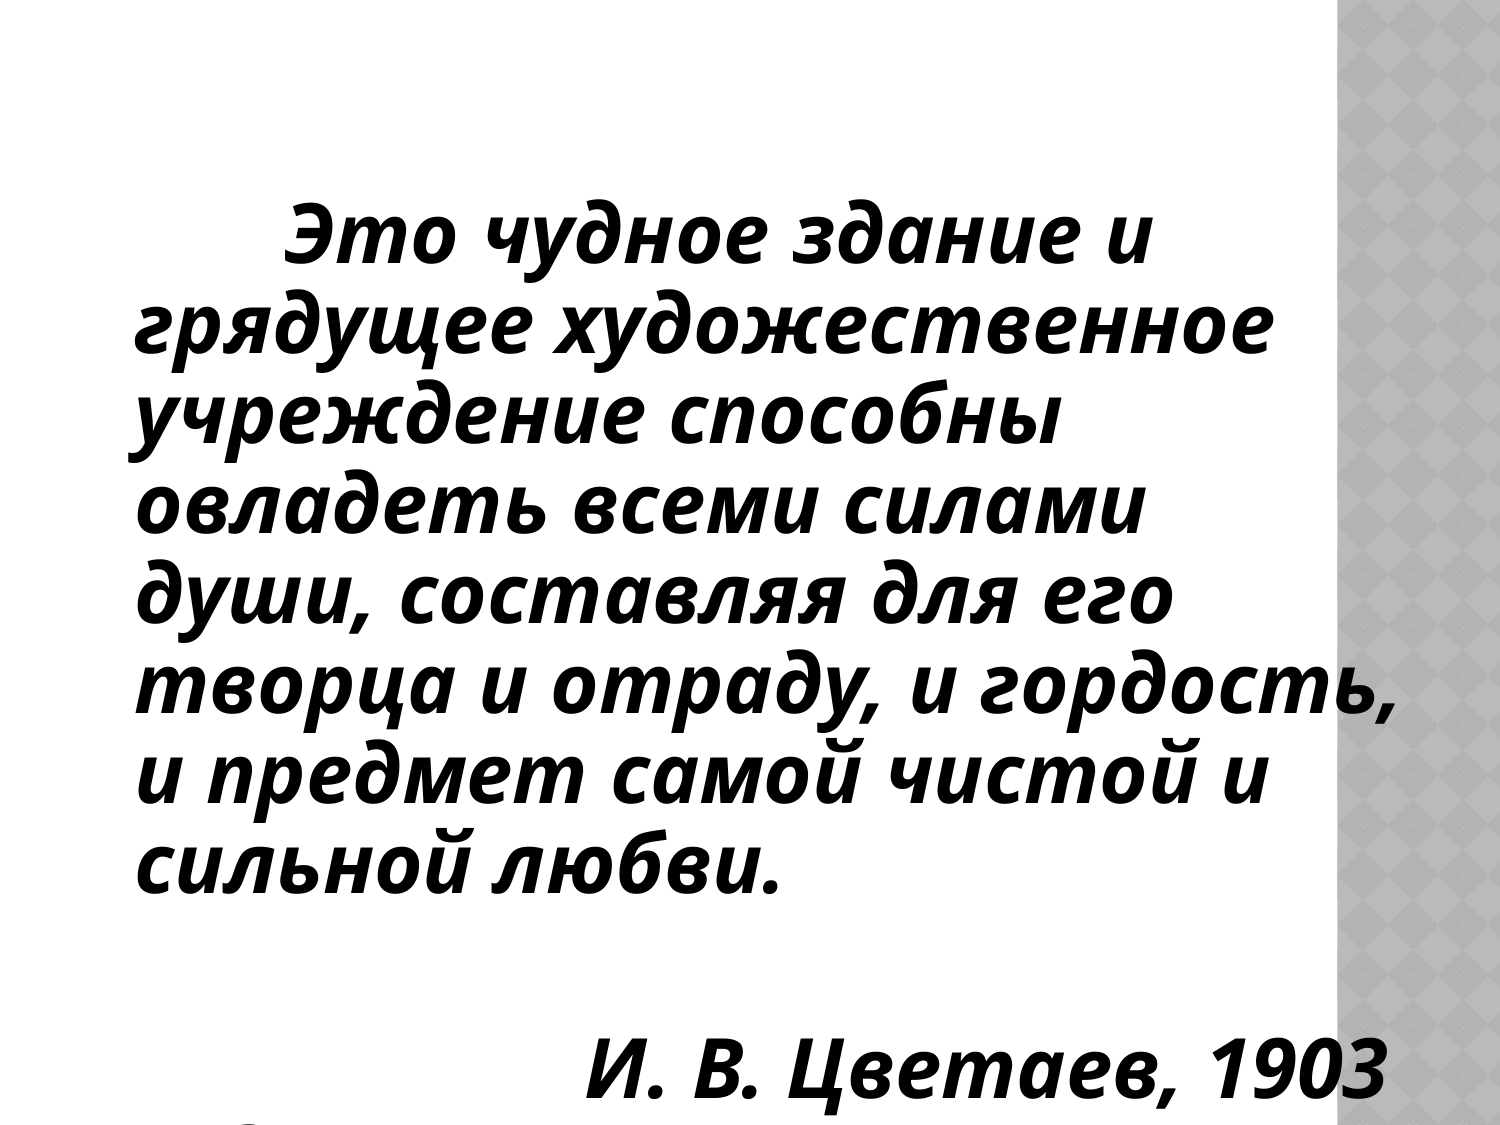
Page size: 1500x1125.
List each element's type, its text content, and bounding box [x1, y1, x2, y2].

list Это чудное здание и грядущее художественное учреждение способны овладеть всеми силами души, составляя для его творца и отраду, и гордость, и предмет самой чистой и сильной любви. И. В. Цветаев, 1903 год [75, 184, 1425, 1006]
